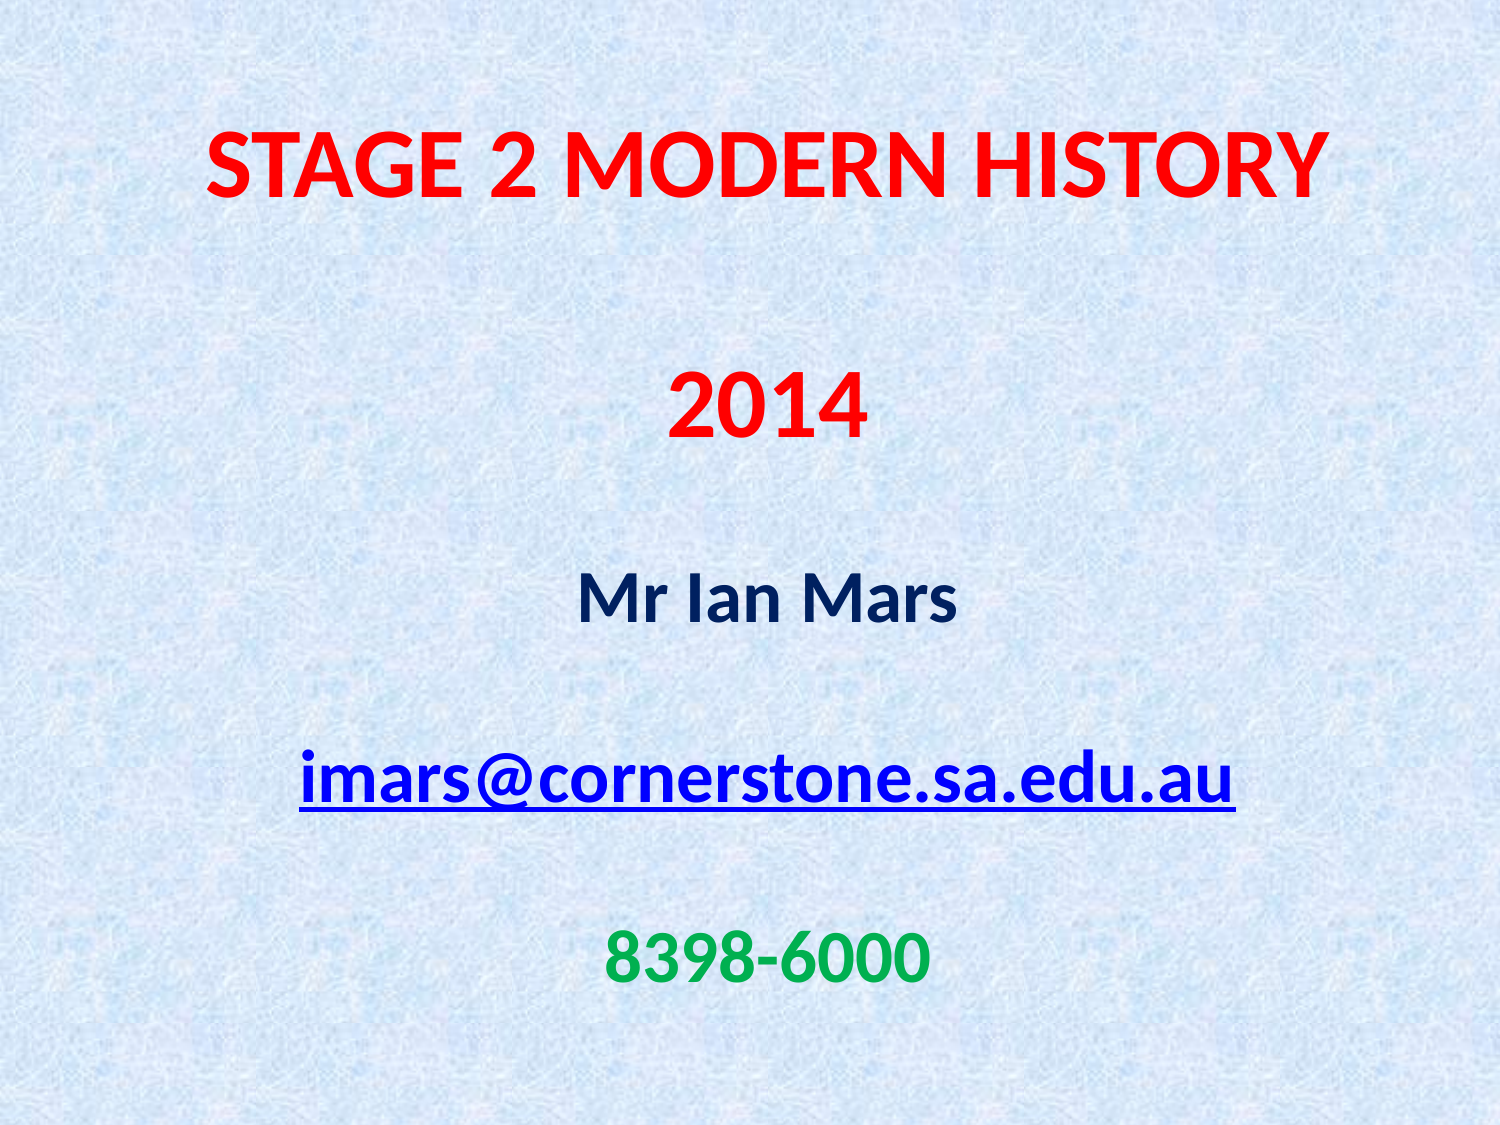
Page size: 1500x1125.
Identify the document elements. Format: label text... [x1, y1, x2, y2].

text_box STAGE 2 MODERN HISTORY 2014 Mr Ian Mars imars@cornerstone.sa.edu.au 8398-6000 [123, 90, 1412, 1005]
picture [0, 0, 1500, 1125]
